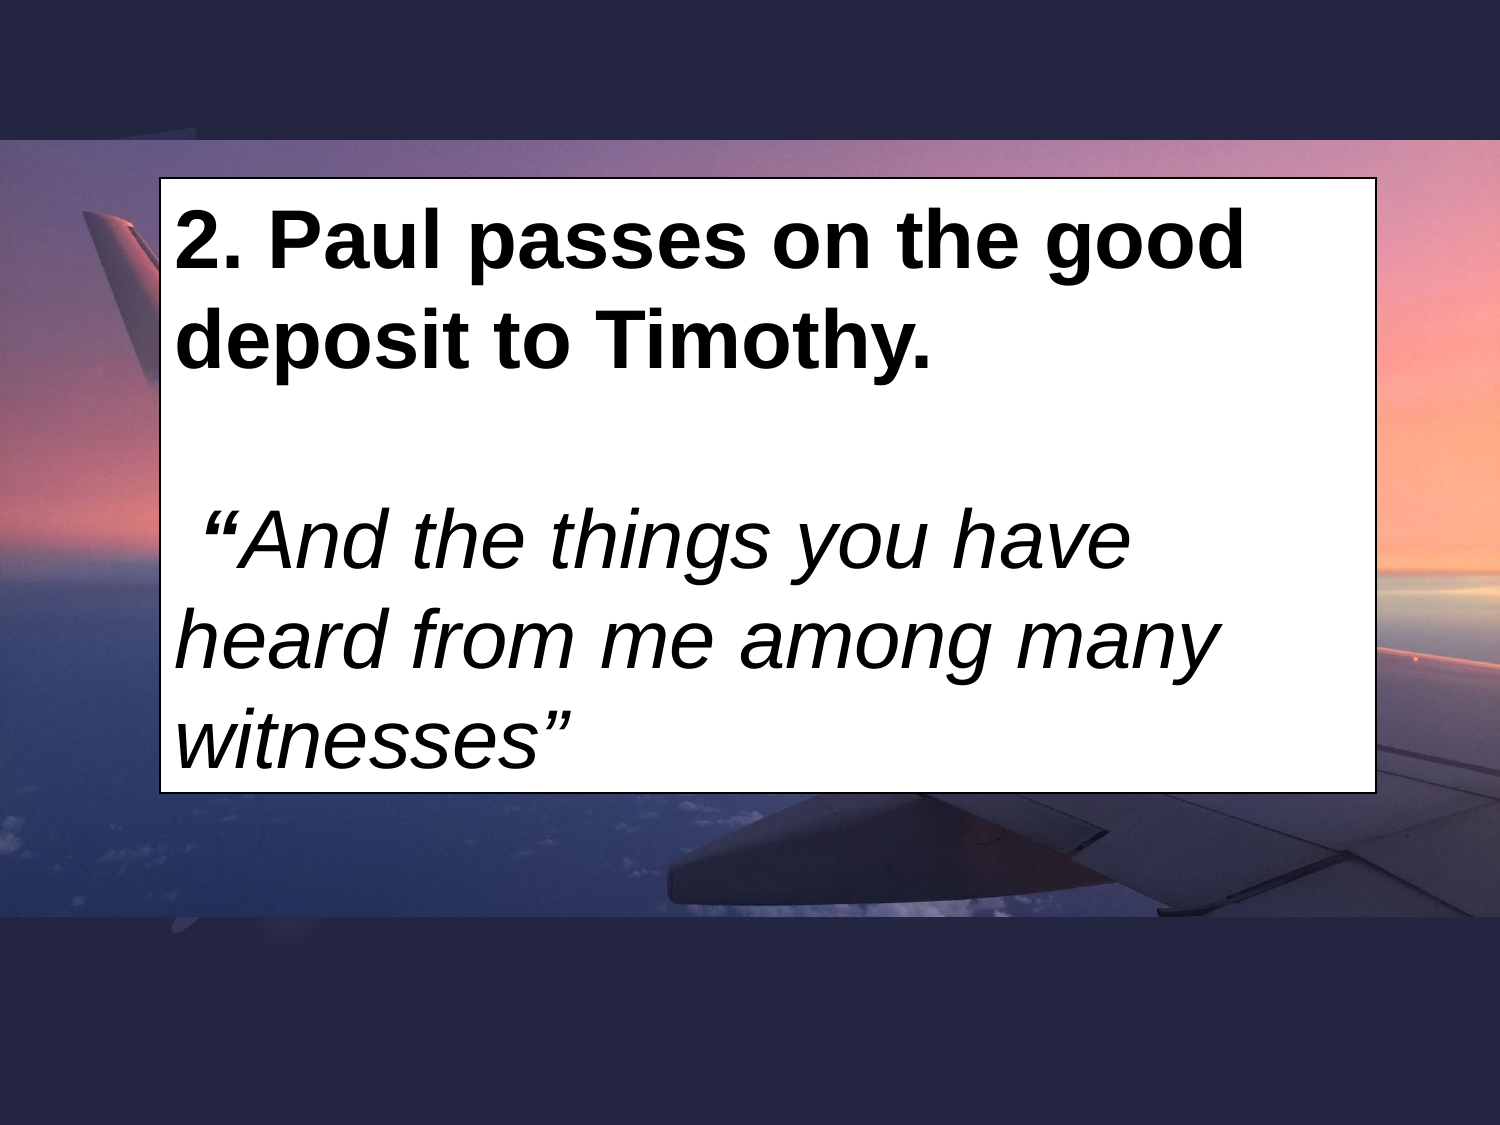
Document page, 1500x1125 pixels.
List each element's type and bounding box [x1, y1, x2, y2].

picture [0, 140, 1500, 917]
